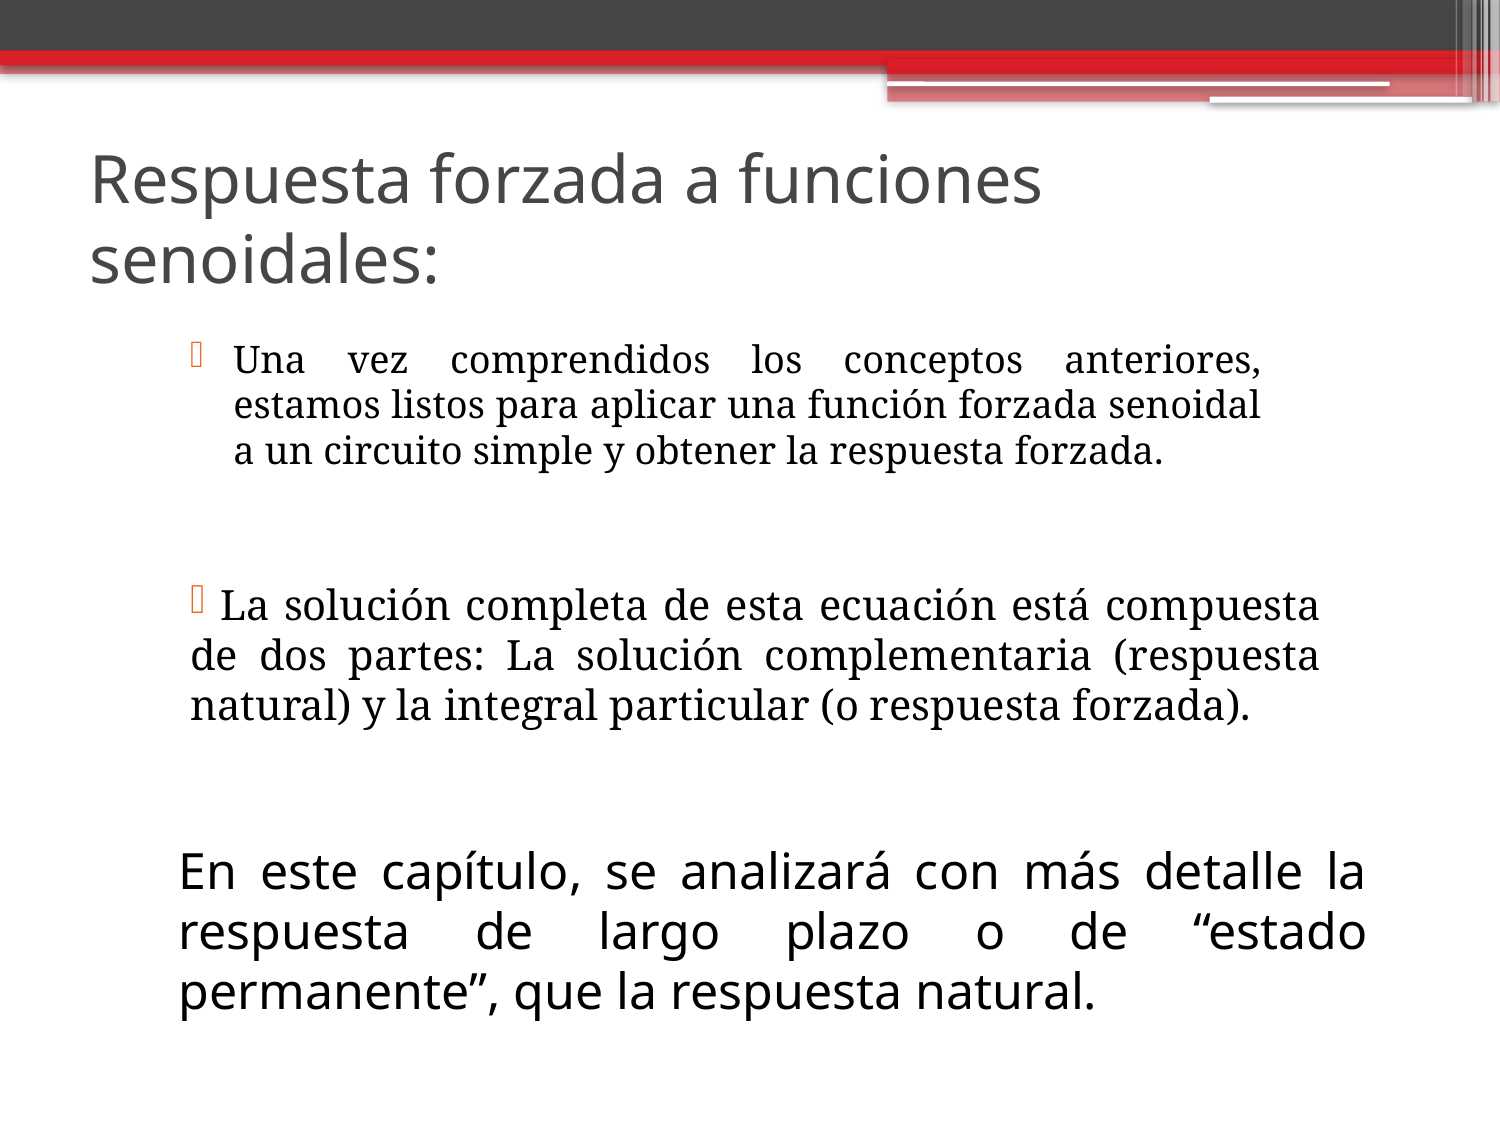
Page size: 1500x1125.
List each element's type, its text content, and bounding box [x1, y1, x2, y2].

text_box Una vez comprendidos los conceptos anteriores, estamos listos para aplicar una función forzada senoidal a un circuito simple y obtener la respuesta forzada. [163, 328, 1278, 525]
text_box En este capítulo, se analizará con más detalle la respuesta de largo plazo o de “estado permanente”, que la respuesta natural. [163, 831, 1383, 1027]
text_box La solución completa de esta ecuación está compuesta de dos partes: La solución complementaria (respuesta natural) y la integral particular (o respuesta forzada). [175, 571, 1336, 737]
title Respuesta forzada a funciones senoidales: [75, 128, 1425, 305]
